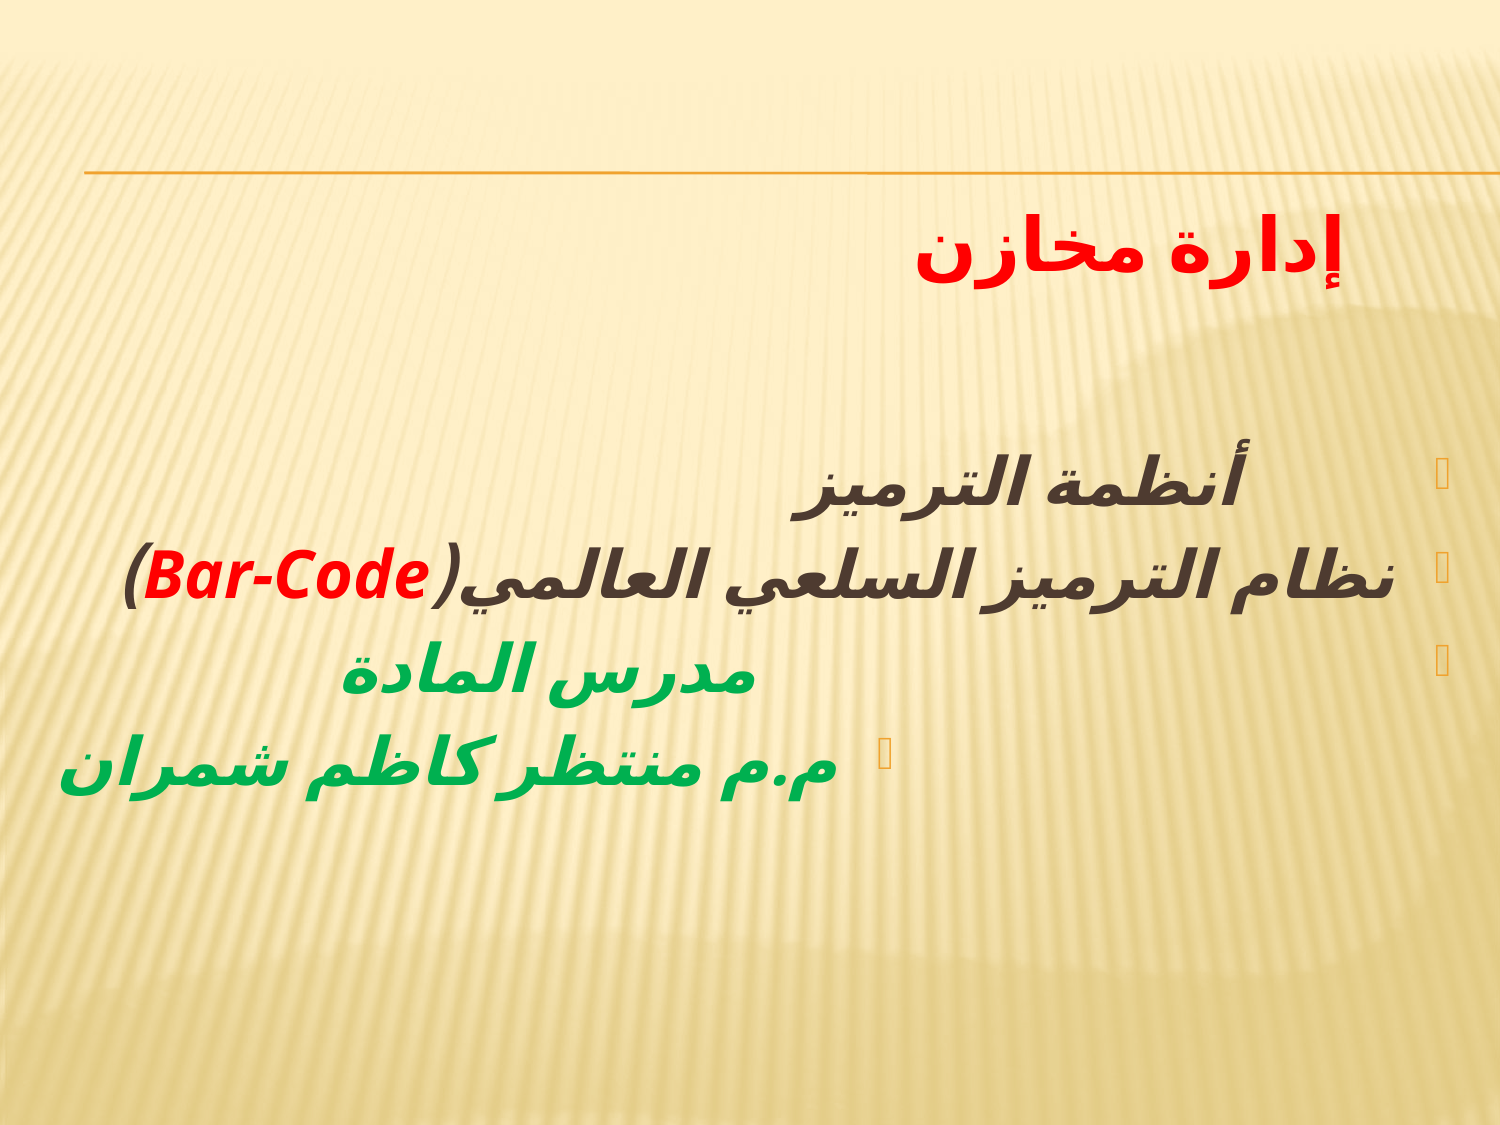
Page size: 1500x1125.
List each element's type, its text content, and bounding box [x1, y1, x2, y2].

title إدارة مخازن [53, 172, 1479, 311]
list أنظمة الترميز نظام الترميز السلعي العالمي(Bar-Code) مدرس المادة م.م منتظر كاظم شمران [41, 338, 1467, 823]
